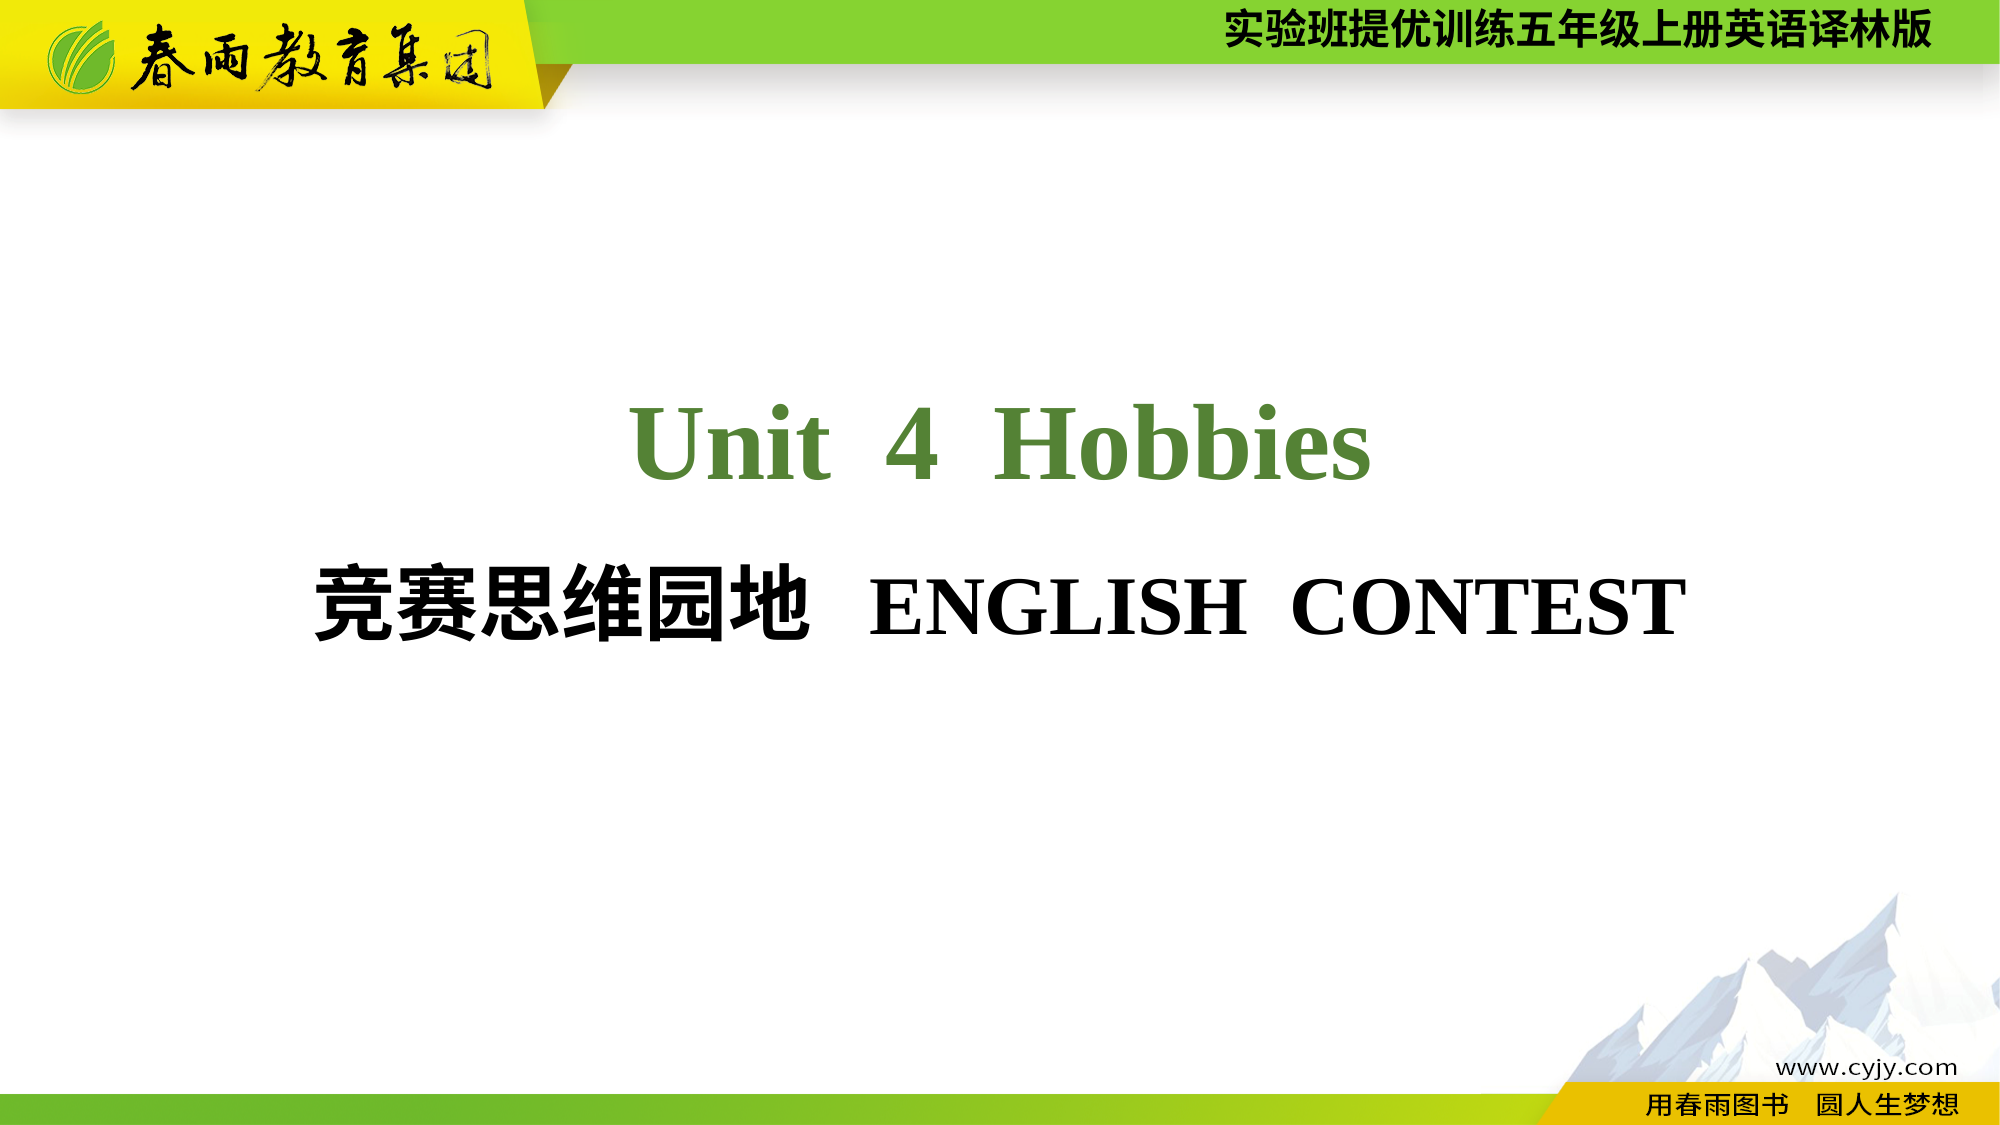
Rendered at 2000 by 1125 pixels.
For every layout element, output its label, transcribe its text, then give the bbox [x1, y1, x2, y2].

picture [0, 0, 2000, 298]
text_box Unit 4 Hobbies 竞赛思维园地 ENGLISH CONTEST [0, 298, 2000, 659]
picture [0, 659, 2000, 1125]
